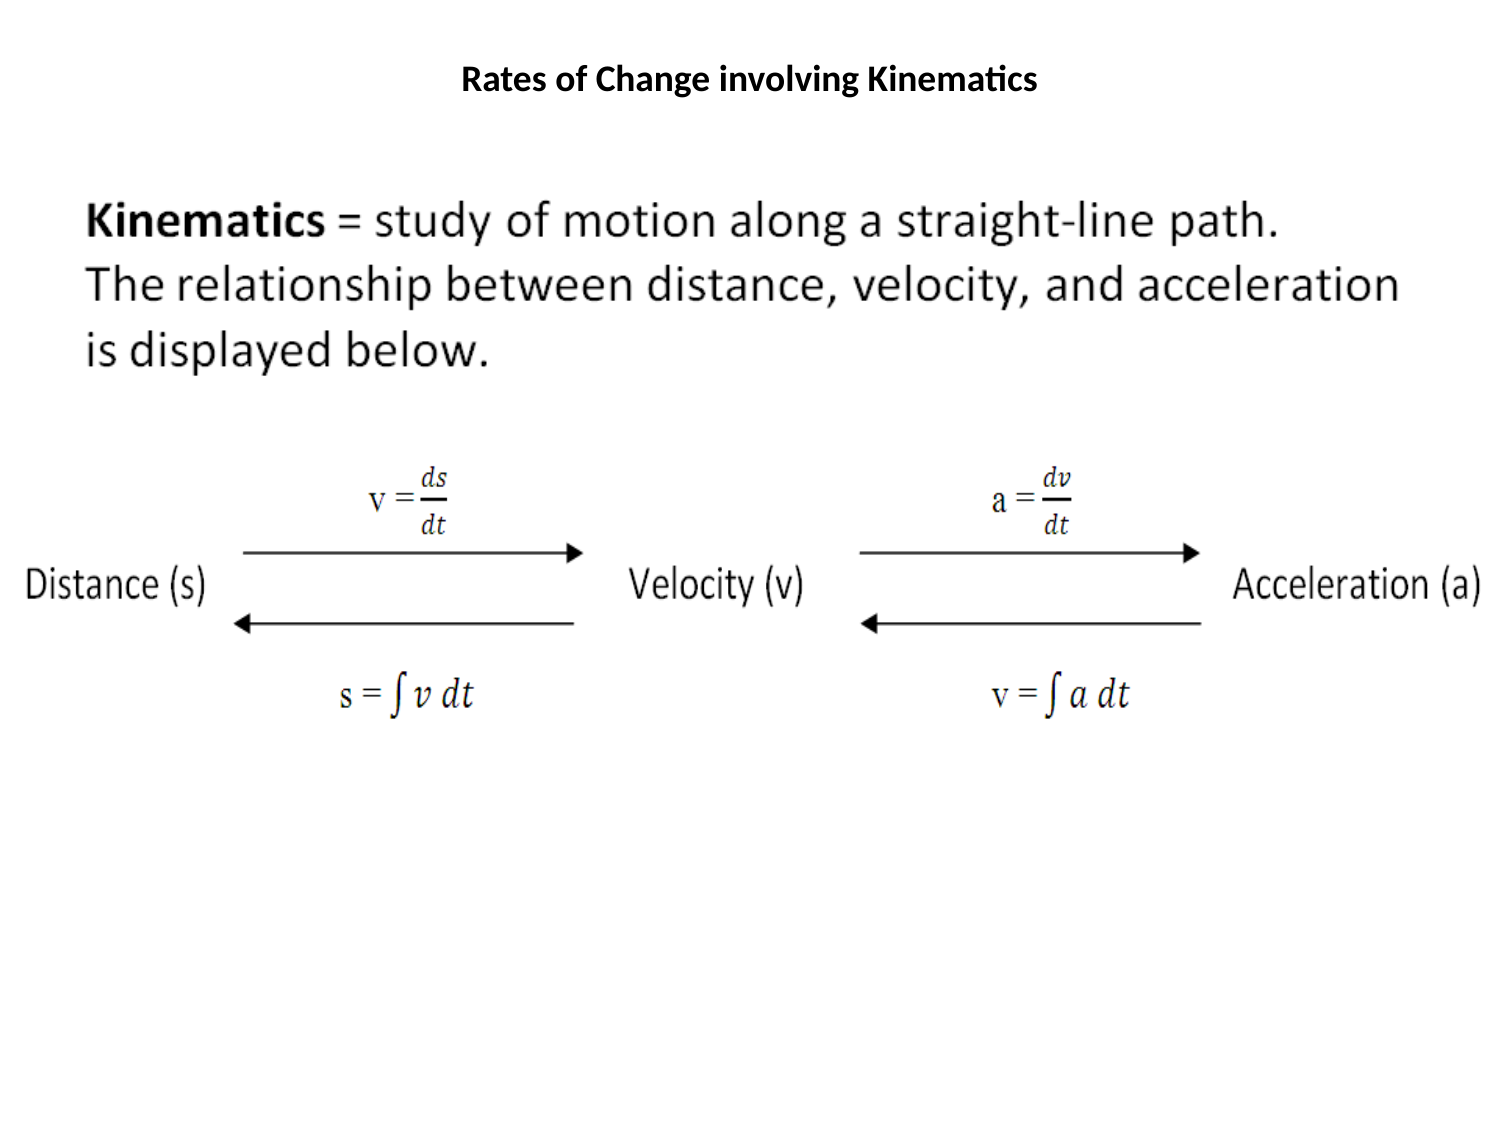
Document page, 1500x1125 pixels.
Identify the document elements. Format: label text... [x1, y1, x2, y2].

picture [0, 445, 1500, 798]
text_box Rates of Change involving Kinematics [35, 46, 1465, 107]
picture [58, 163, 1454, 399]
